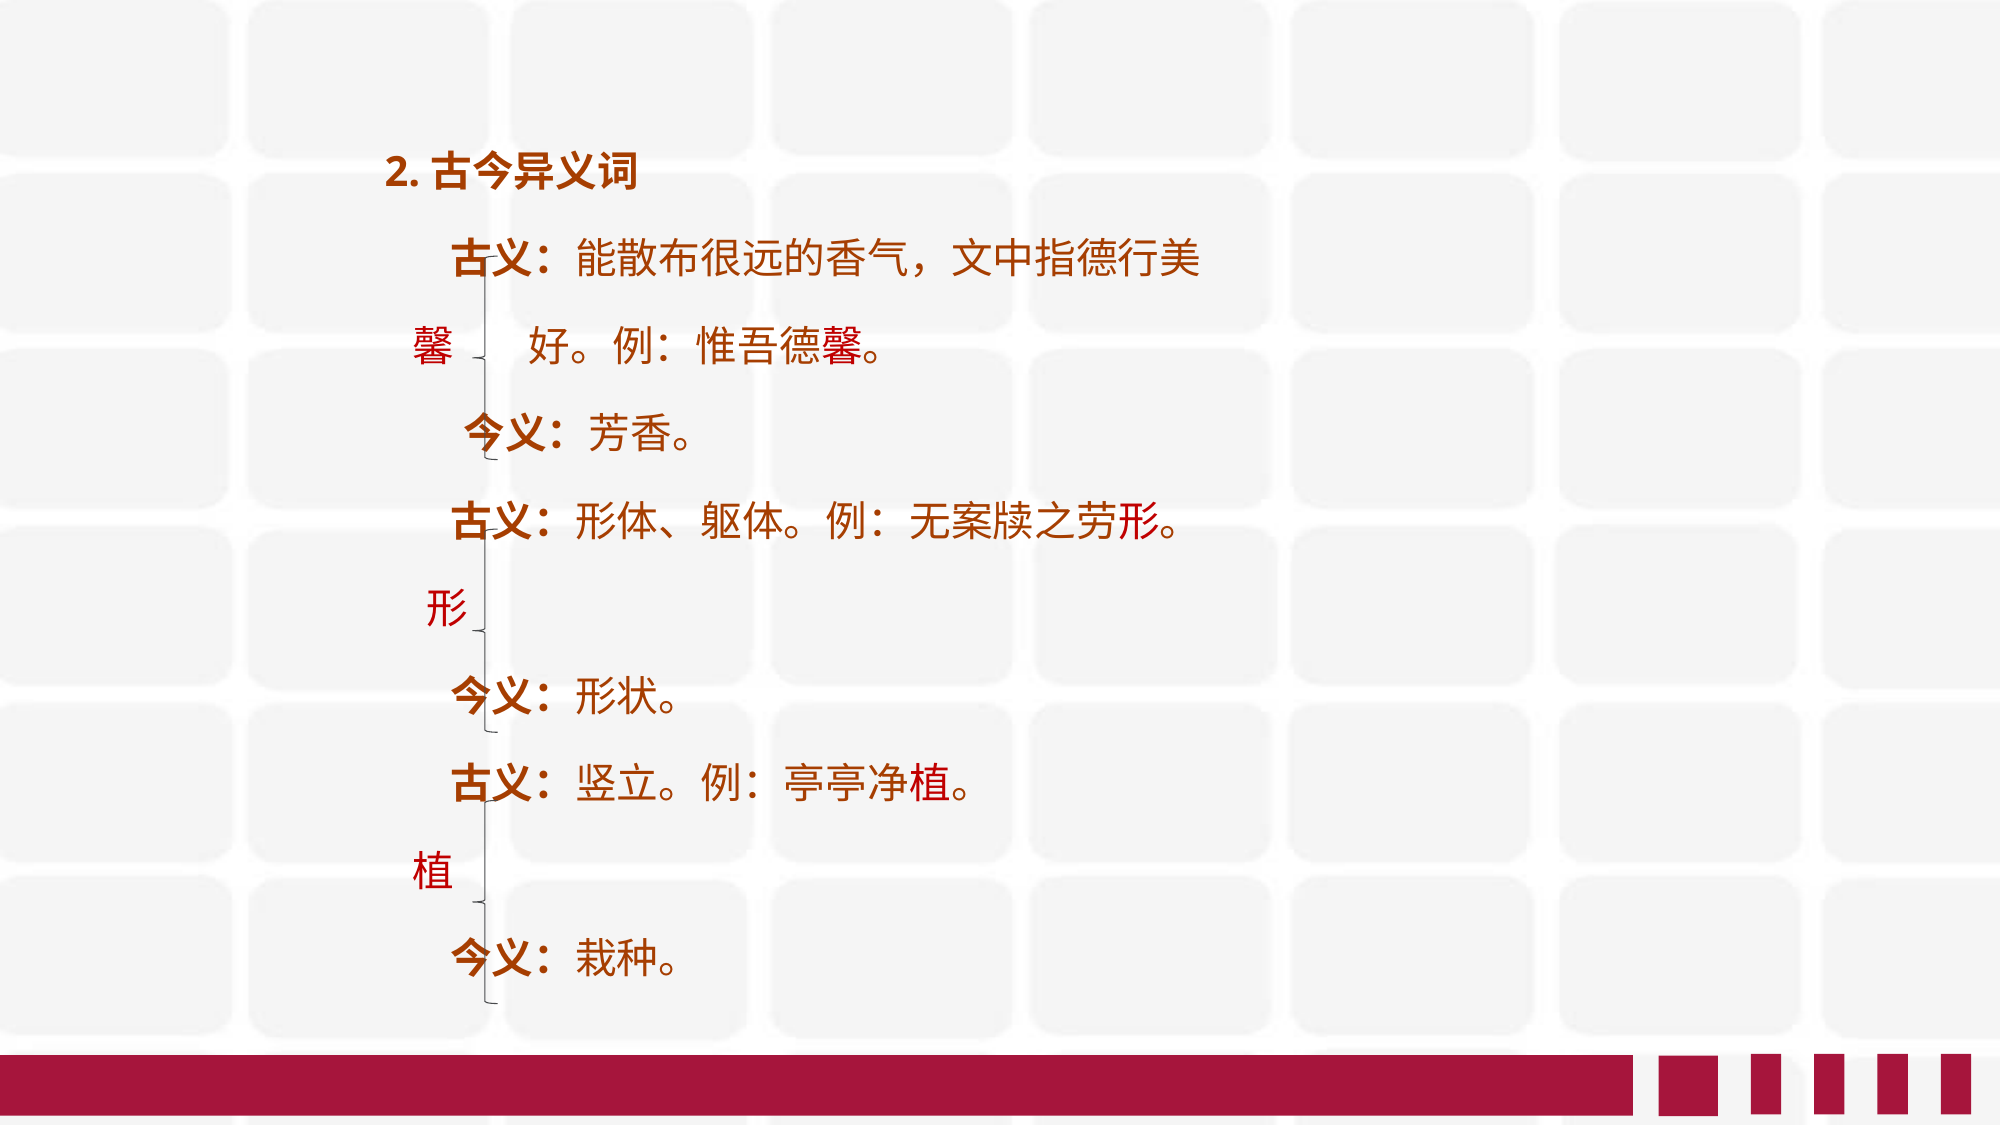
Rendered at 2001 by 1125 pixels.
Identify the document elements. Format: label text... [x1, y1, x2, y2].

picture [0, 0, 2000, 1125]
text_box [472, 255, 498, 461]
text_box [472, 799, 498, 1005]
list 2.古今异义词 古义：能散布很远的香气，文中指德行美 馨 好。例：惟吾德馨。 今义：芳香。 古义：形体、躯体。例：无案牍之劳形。 形 今义：形状。 古义：竖立。例：亭亭净植。 植 今义：栽种。 [369, 137, 1664, 1050]
text_box [472, 528, 498, 733]
